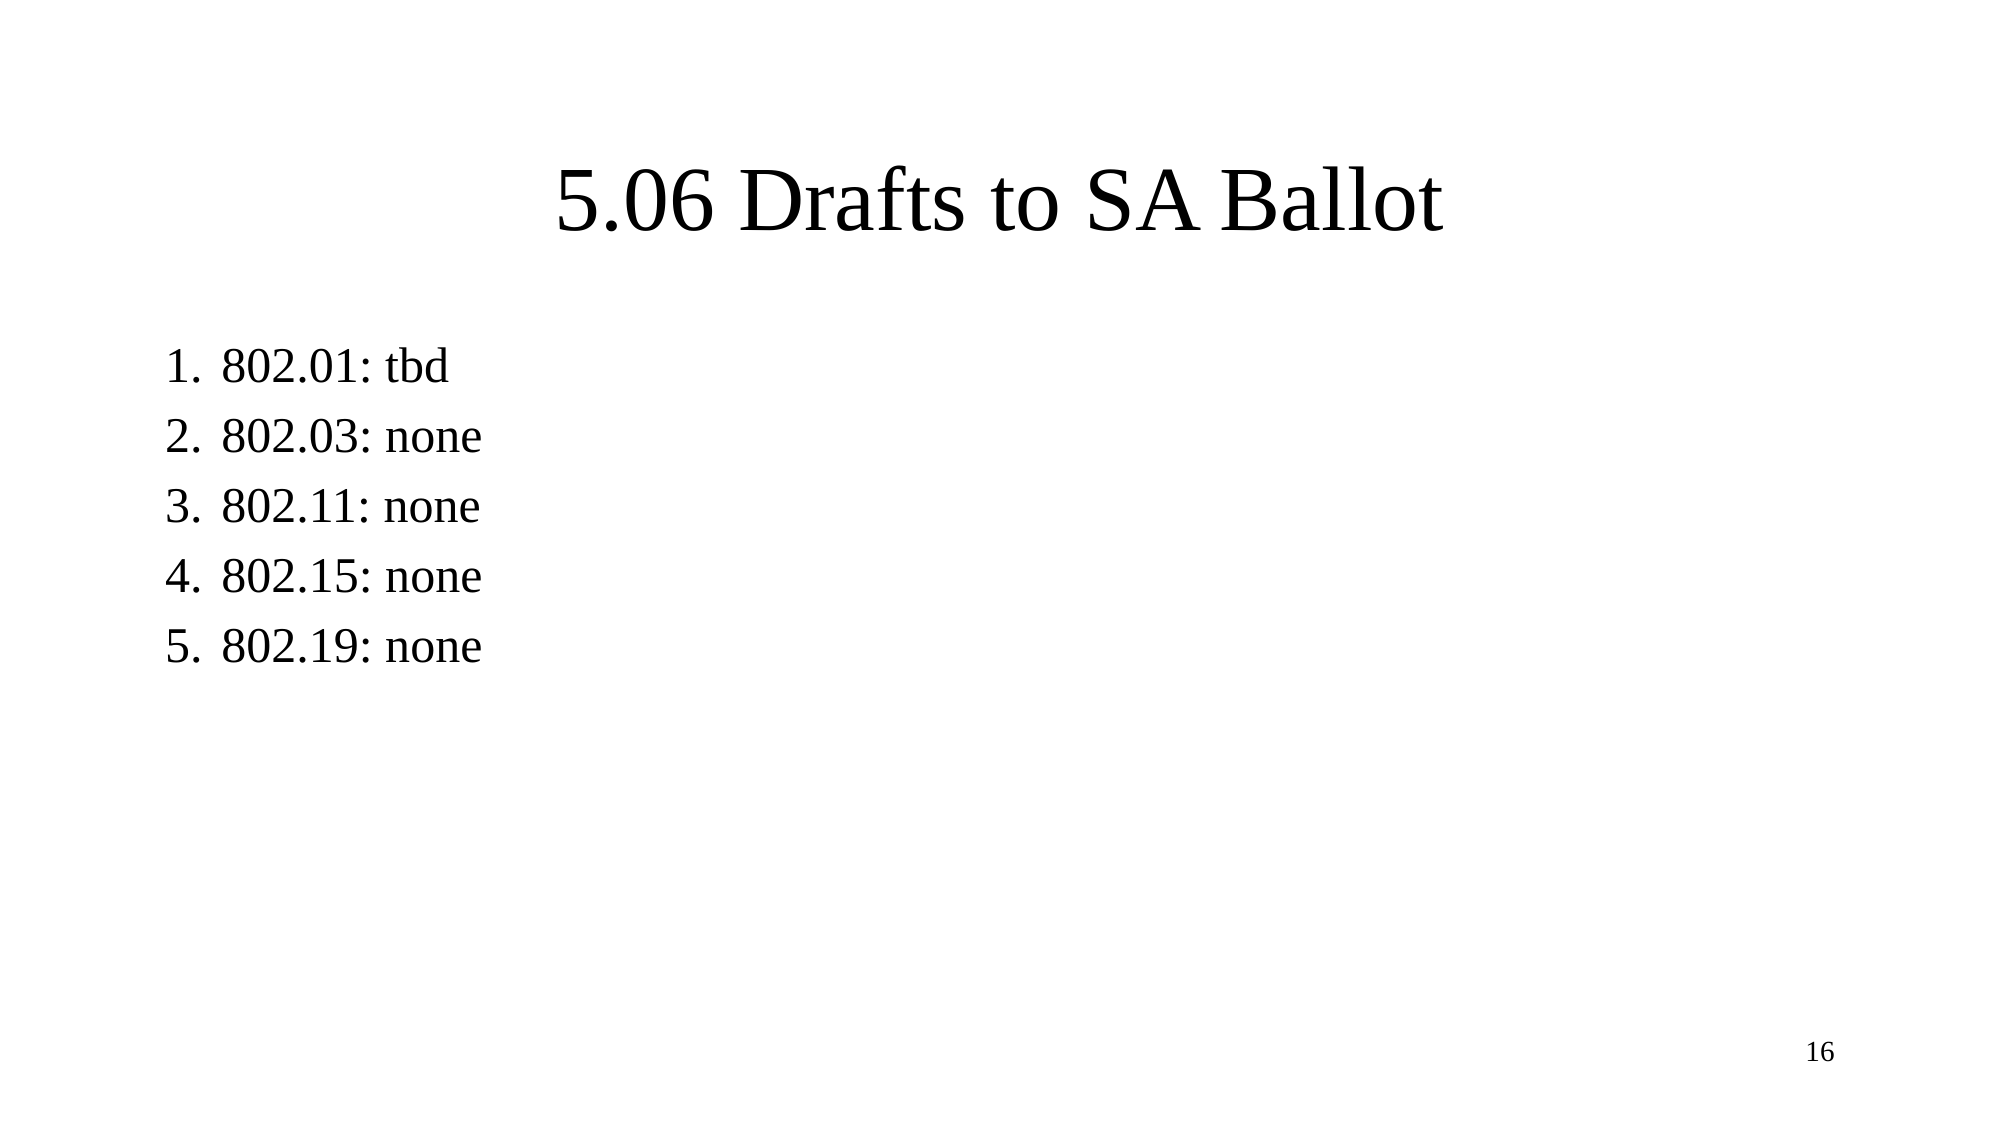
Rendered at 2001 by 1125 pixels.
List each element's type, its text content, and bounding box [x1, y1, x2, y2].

title 5.06 Drafts to SA Ballot [149, 99, 1851, 288]
list 802.01: tbd 802.03: none 802.11: none 802.15: none 802.19: none [149, 324, 1851, 1001]
slide_number 16 [1433, 1024, 1851, 1101]
